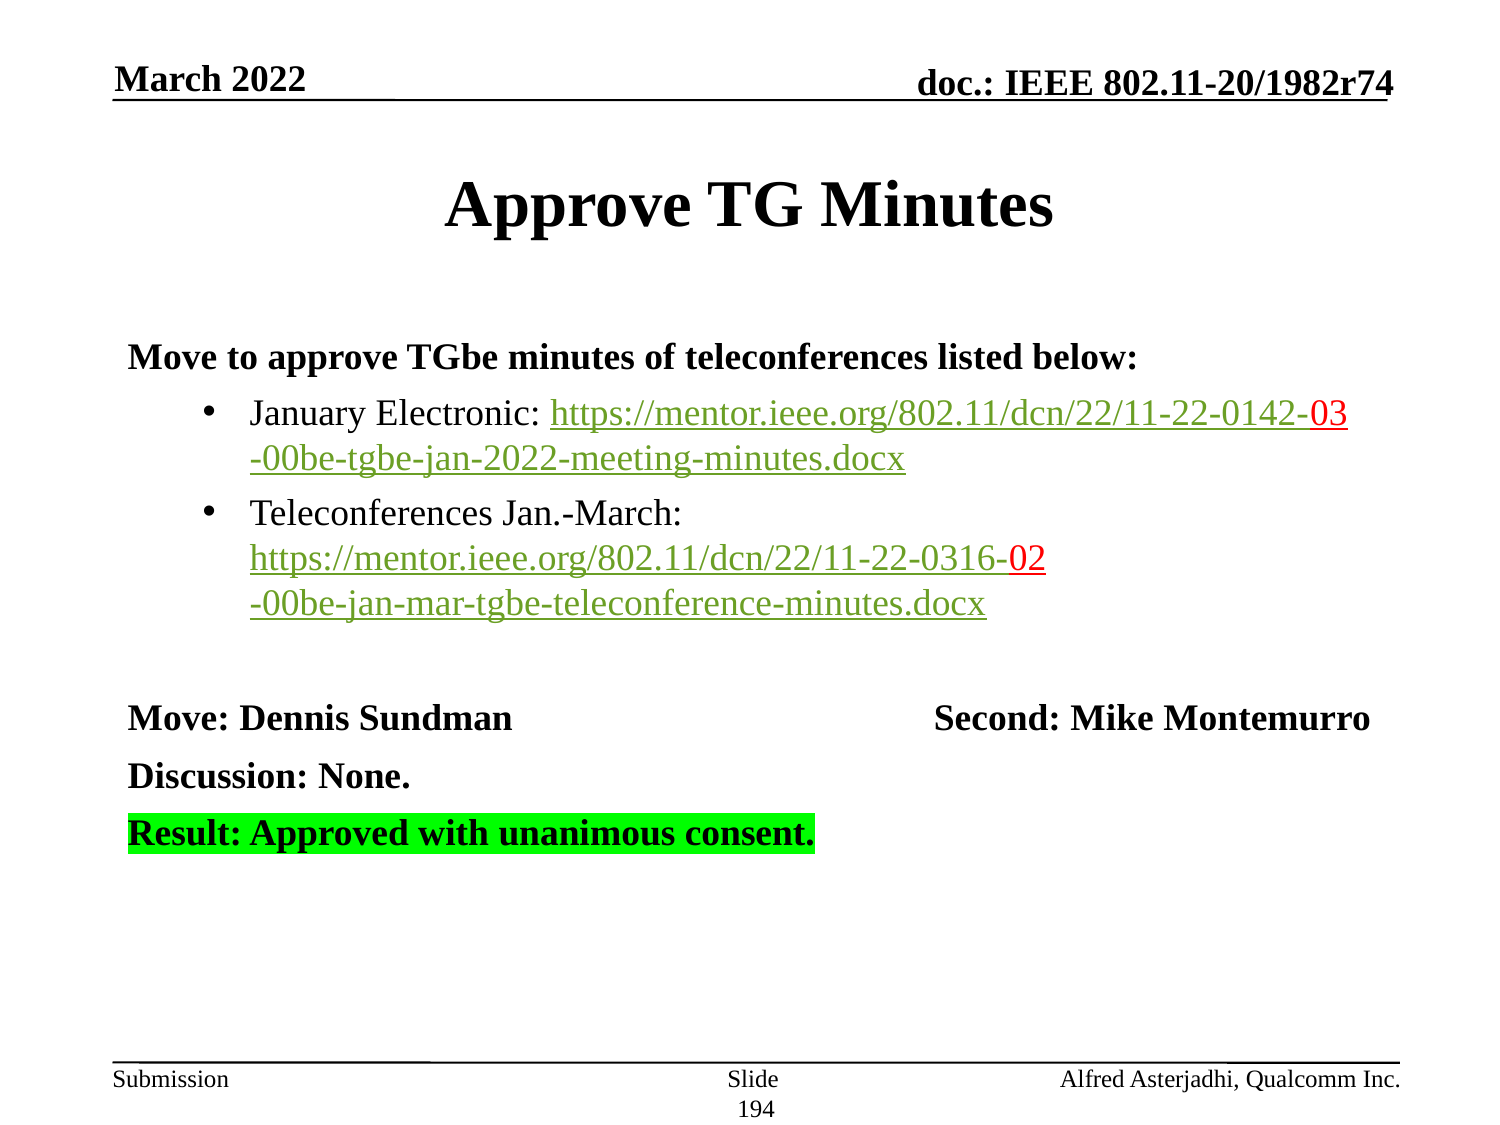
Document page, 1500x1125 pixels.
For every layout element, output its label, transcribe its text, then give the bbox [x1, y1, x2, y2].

title Approve TG Minutes [112, 112, 1388, 288]
list Move to approve TGbe minutes of teleconferences listed below: January Electronic: https://mentor.ieee.org/802.11/dcn/22/11-22-0142-03-00be-tgbe-jan-2022-meeting-minutes.docx Teleconferences Jan.-March: https://mentor.ieee.org/802.11/dcn/22/11-22-0316-02-00be-jan-mar-tgbe-teleconference-minutes.docx Move: Dennis Sundman Second: Mike Montemurro Discussion: None. Result: Approved with unanimous consent. [112, 324, 1388, 1000]
footer Alfred Asterjadhi, Qualcomm Inc. [878, 1061, 1402, 1093]
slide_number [114, 54, 423, 100]
slide_number Slide 194 [712, 1061, 800, 1123]
